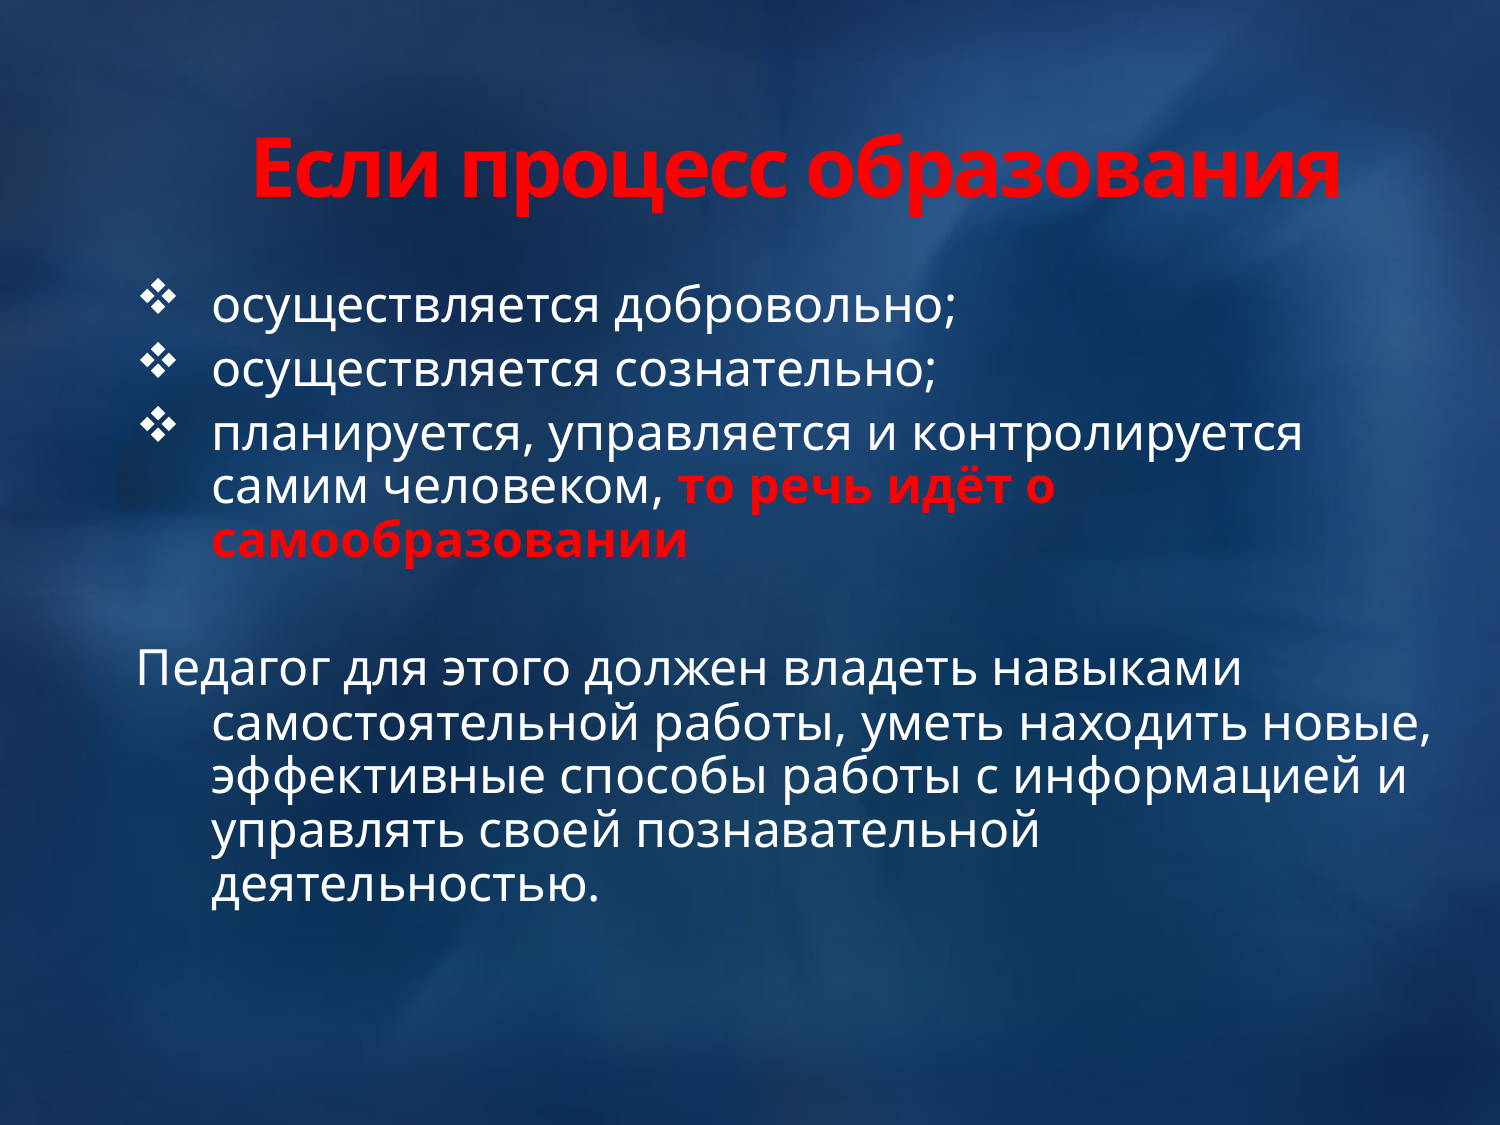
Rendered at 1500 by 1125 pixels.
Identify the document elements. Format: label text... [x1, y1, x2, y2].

picture [0, 0, 1500, 1125]
list осуществляется добровольно; осуществляется сознательно; планируется, управляется и контролируется самим человеком, то речь идёт о самообразовании Педагог для этого должен владеть навыками самостоятельной работы, уметь находить новые, эффективные способы работы с информацией и управлять своей познавательной деятельностью. [135, 278, 1436, 819]
title Если процесс образования [206, 125, 1459, 291]
